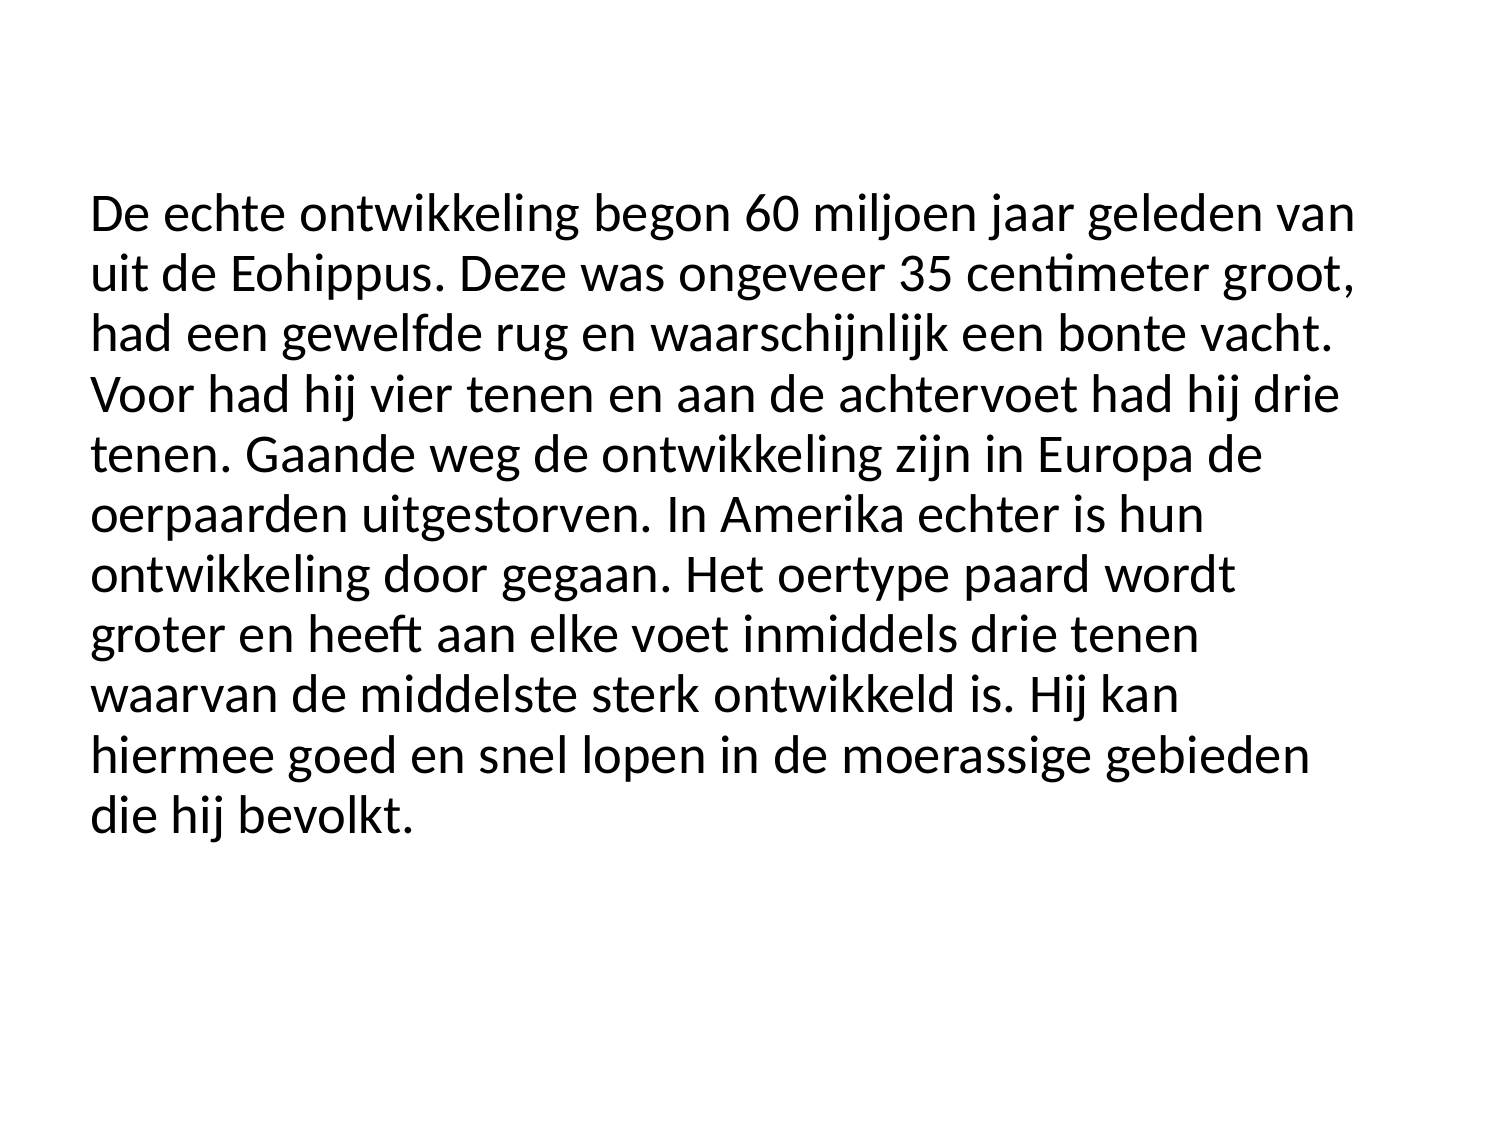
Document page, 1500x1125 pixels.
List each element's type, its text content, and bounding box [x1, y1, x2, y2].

list De echte ontwikkeling begon 60 miljoen jaar geleden van uit de Eohippus. Deze was ongeveer 35 centimeter groot, had een gewelfde rug en waarschijnlijk een bonte vacht. Voor had hij vier tenen en aan de achtervoet had hij drie tenen. Gaande weg de ontwikkeling zijn in Europa de oerpaarden uitgestorven. In Amerika echter is hun ontwikkeling door gegaan. Het oertype paard wordt groter en heeft aan elke voet inmiddels drie tenen waarvan de middelste sterk ontwikkeld is. Hij kan hiermee goed en snel lopen in de moerassige gebieden die hij bevolkt. [75, 184, 1425, 1038]
